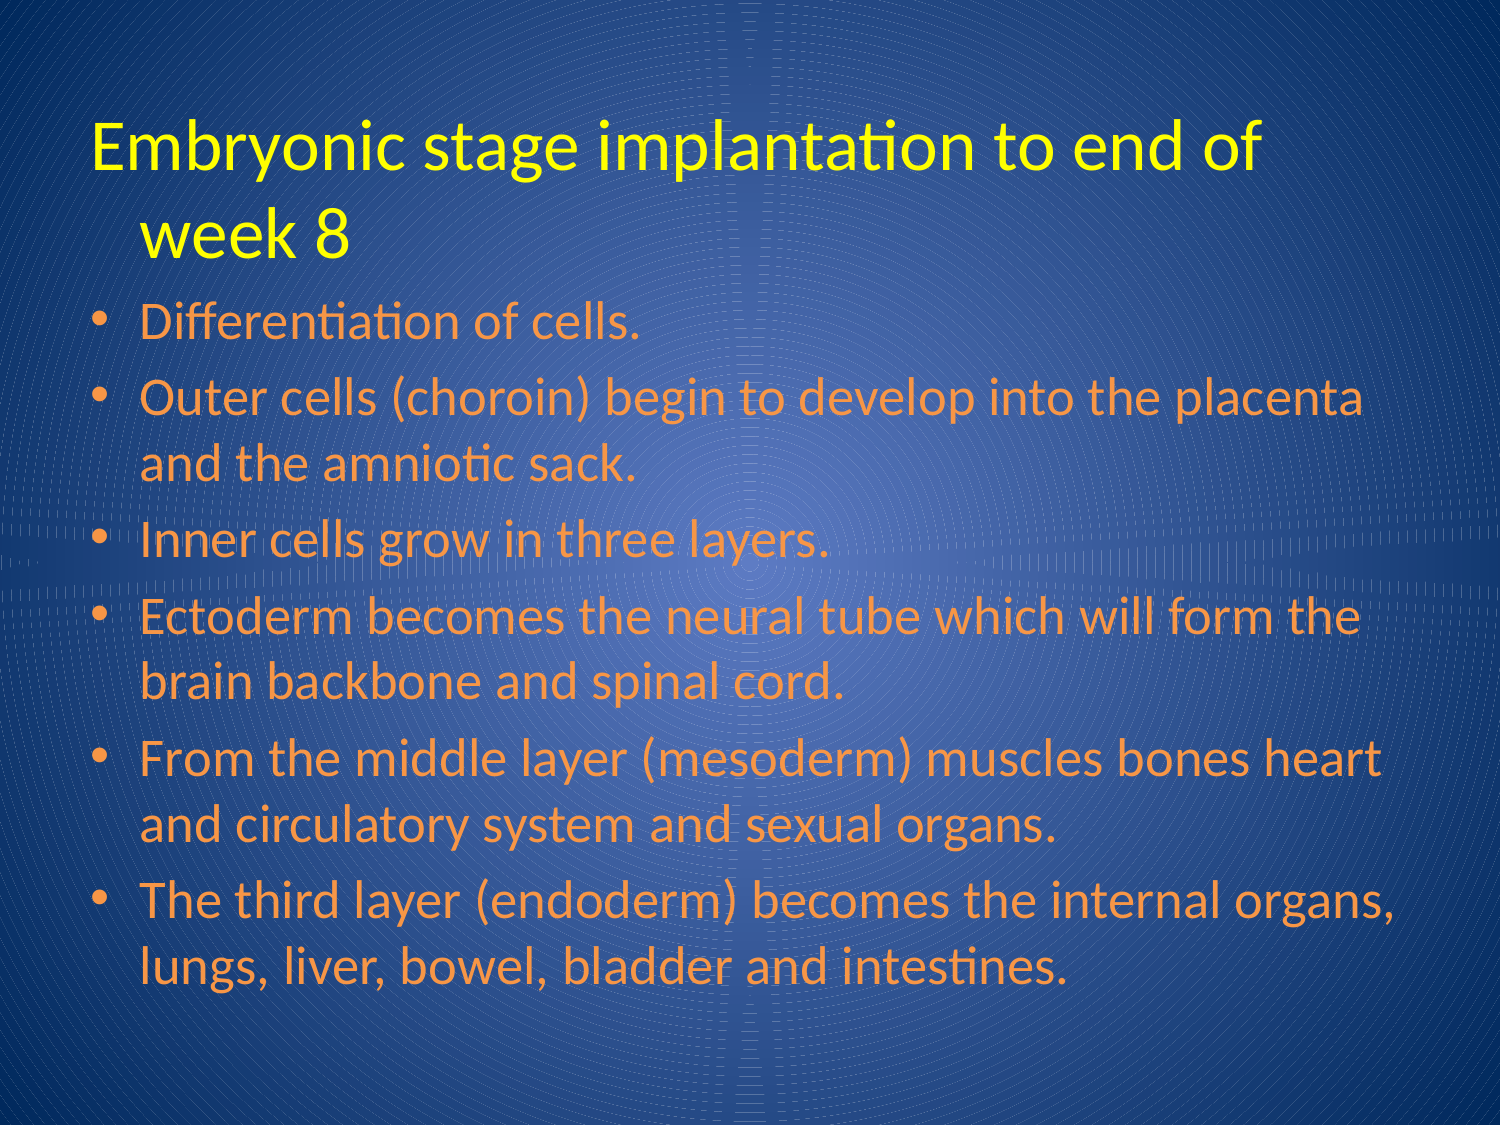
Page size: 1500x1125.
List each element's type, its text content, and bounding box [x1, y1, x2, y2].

list Embryonic stage implantation to end of week 8 Differentiation of cells. Outer cells (choroin) begin to develop into the placenta and the amniotic sack. Inner cells grow in three layers. Ectoderm becomes the neural tube which will form the brain backbone and spinal cord. From the middle layer (mesoderm) muscles bones heart and circulatory system and sexual organs. The third layer (endoderm) becomes the internal organs, lungs, liver, bowel, bladder and intestines. [75, 90, 1447, 1005]
